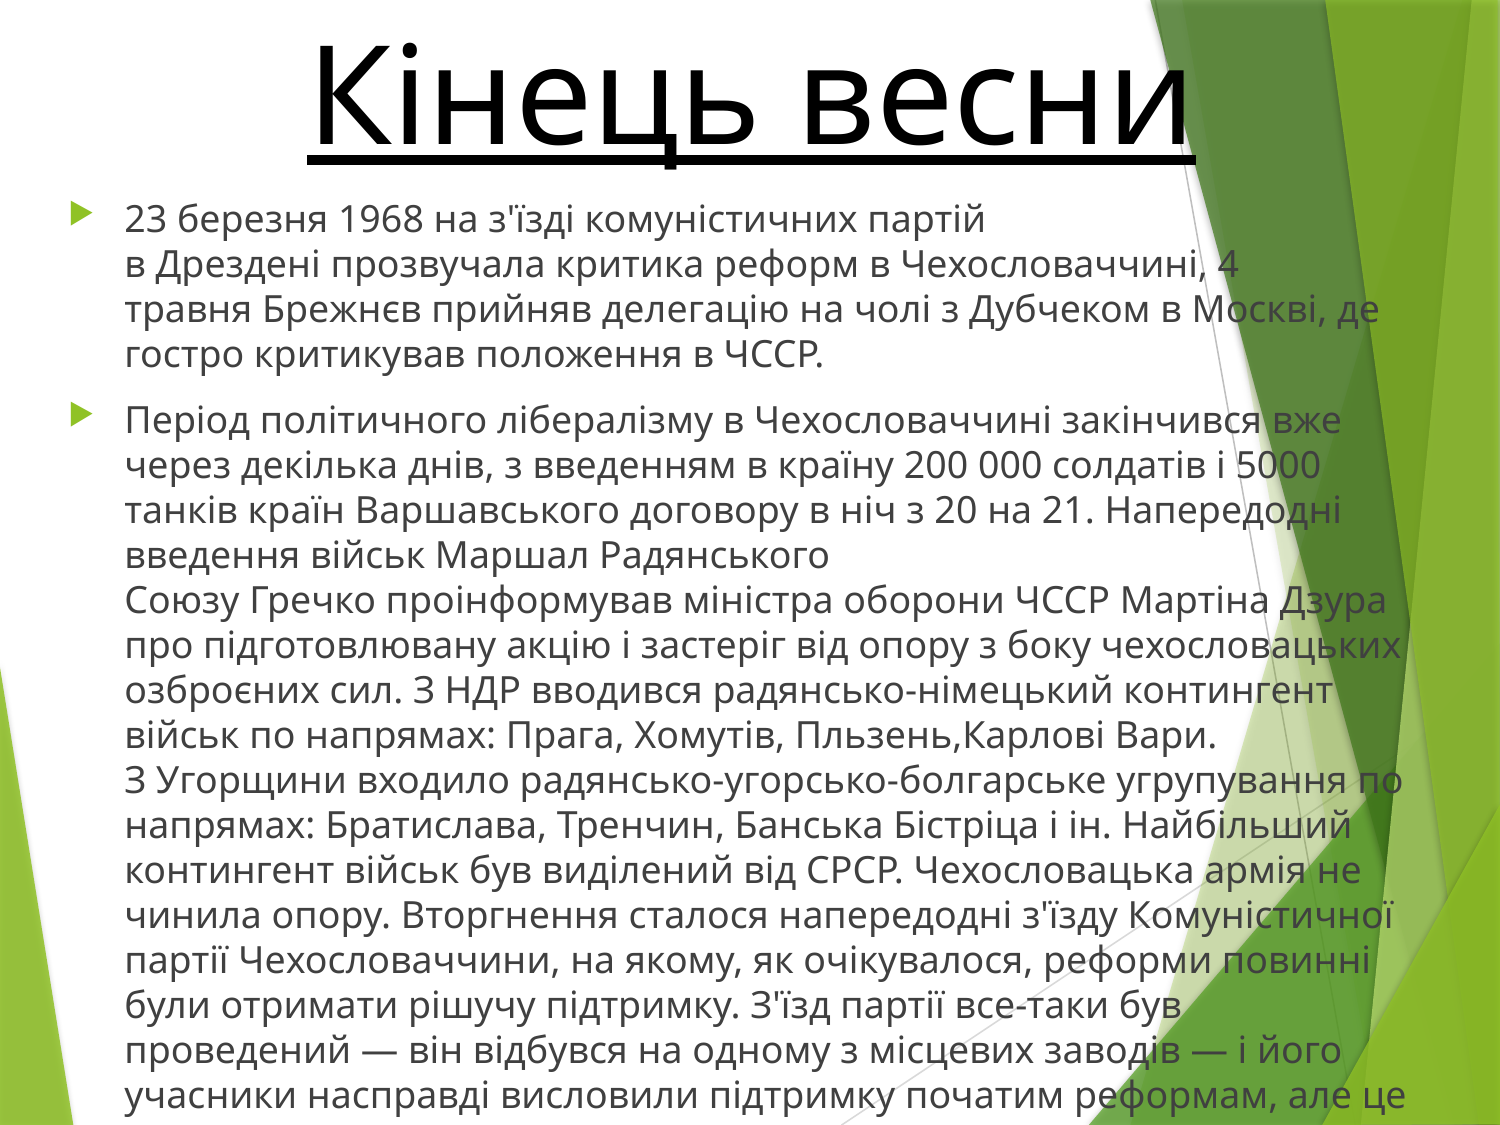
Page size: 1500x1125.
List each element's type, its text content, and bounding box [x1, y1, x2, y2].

list 23 березня 1968 на з'їзді комуністичних партій в Дрездені прозвучала критика реформ в Чехословаччині, 4 травня Брежнєв прийняв делегацію на чолі з Дубчеком в Москві, де гостро критикував положення в ЧССР. Період політичного лібералізму в Чехословаччині закінчився вже через декілька днів, з введенням в країну 200 000 солдатів і 5000 танків країн Варшавського договору в ніч з 20 на 21. Напередодні введення військ Маршал Радянського Союзу Гречко проінформував міністра оборони ЧССР Мартіна Дзура про підготовлювану акцію і застеріг від опору з боку чехословацьких озброєних сил. З НДР вводився радянсько-німецький контингент військ по напрямах: Прага, Хомутів, Пльзень,Карлові Вари. З Угорщини входило радянсько-угорсько-болгарське угрупування по напрямах: Братислава, Тренчин, Банська Бістріца і ін. Найбільший контингент військ був виділений від СРСР. Чехословацька армія не чинила опору. Вторгнення сталося напередодні з'їзду Комуністичної партії Чехословаччини, на якому, як очікувалося, реформи повинні були отримати рішучу підтримку. З'їзд партії все-таки був проведений — він відбувся на одному з місцевих заводів — і його учасники насправді висловили підтримку початим реформам, але це вже не мало ніякого значення. [53, 187, 1432, 1035]
title Кінець весни [76, 0, 1427, 187]
